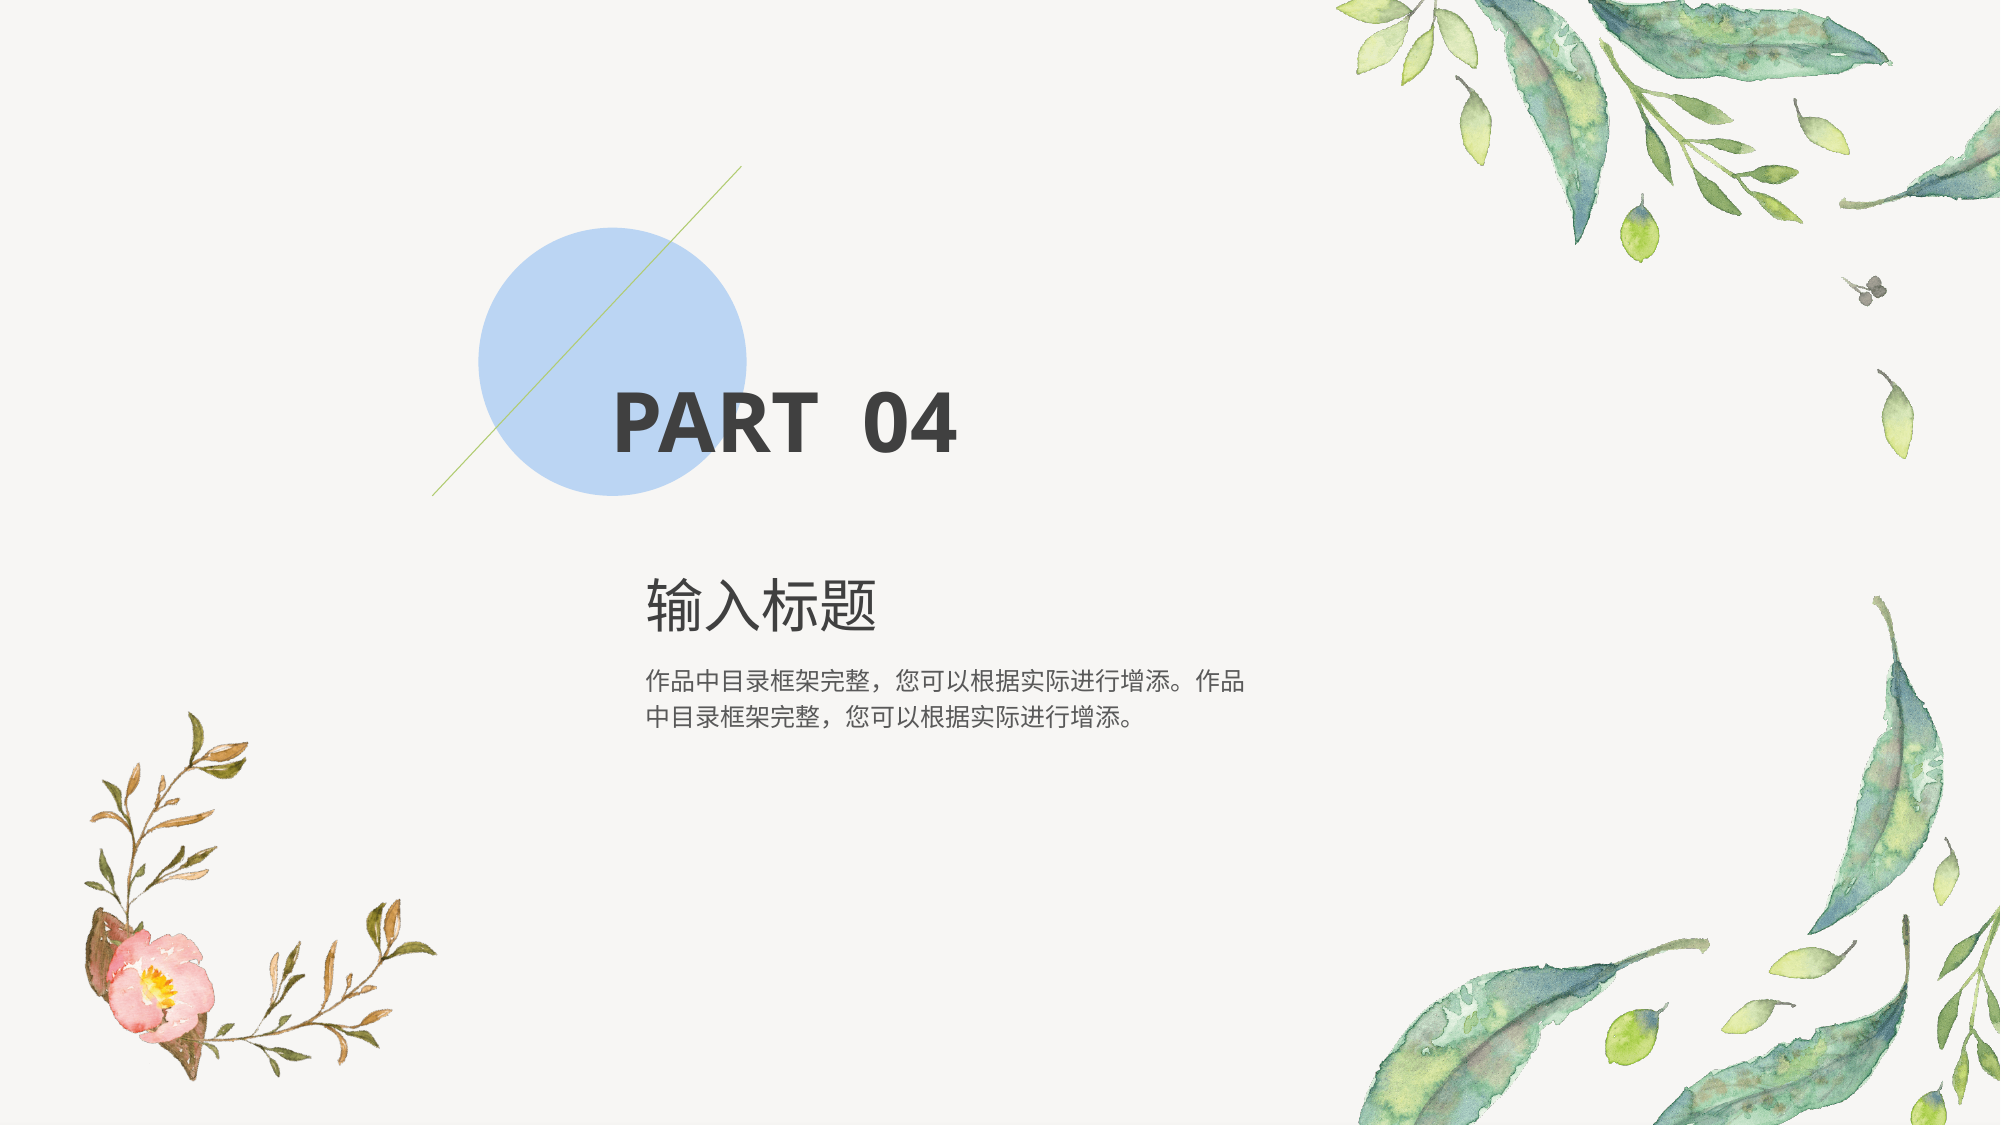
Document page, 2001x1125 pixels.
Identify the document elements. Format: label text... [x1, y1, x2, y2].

text_box PART 04 [742, 361, 996, 477]
text_box 输入标题 [630, 561, 1191, 646]
picture [0, 0, 2001, 1125]
text_box 作品中目录框架完整，您可以根据实际进行增添。作品中目录框架完整，您可以根据实际进行增添。 [645, 659, 1191, 768]
text_box [742, 323, 748, 361]
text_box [432, 166, 742, 496]
